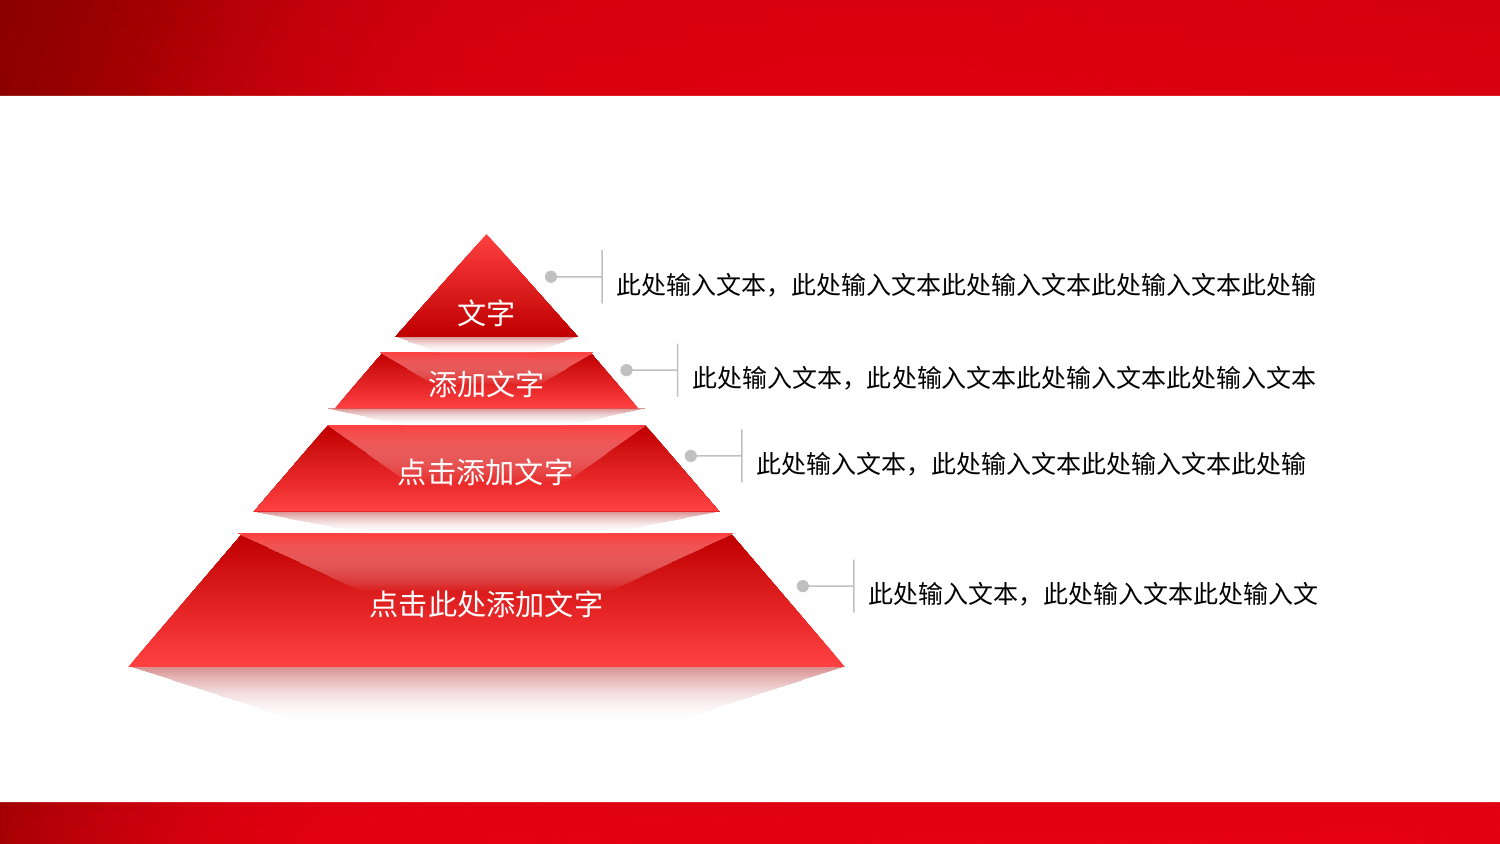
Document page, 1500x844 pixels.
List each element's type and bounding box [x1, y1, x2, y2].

text_box [578, 250, 1341, 304]
picture [0, 0, 1500, 95]
text_box [395, 234, 578, 353]
picture [0, 803, 1500, 844]
text_box [845, 559, 1341, 613]
text_box [238, 425, 733, 535]
text_box [626, 343, 1341, 397]
text_box [733, 429, 1341, 483]
text_box [328, 352, 645, 426]
text_box [128, 534, 845, 724]
